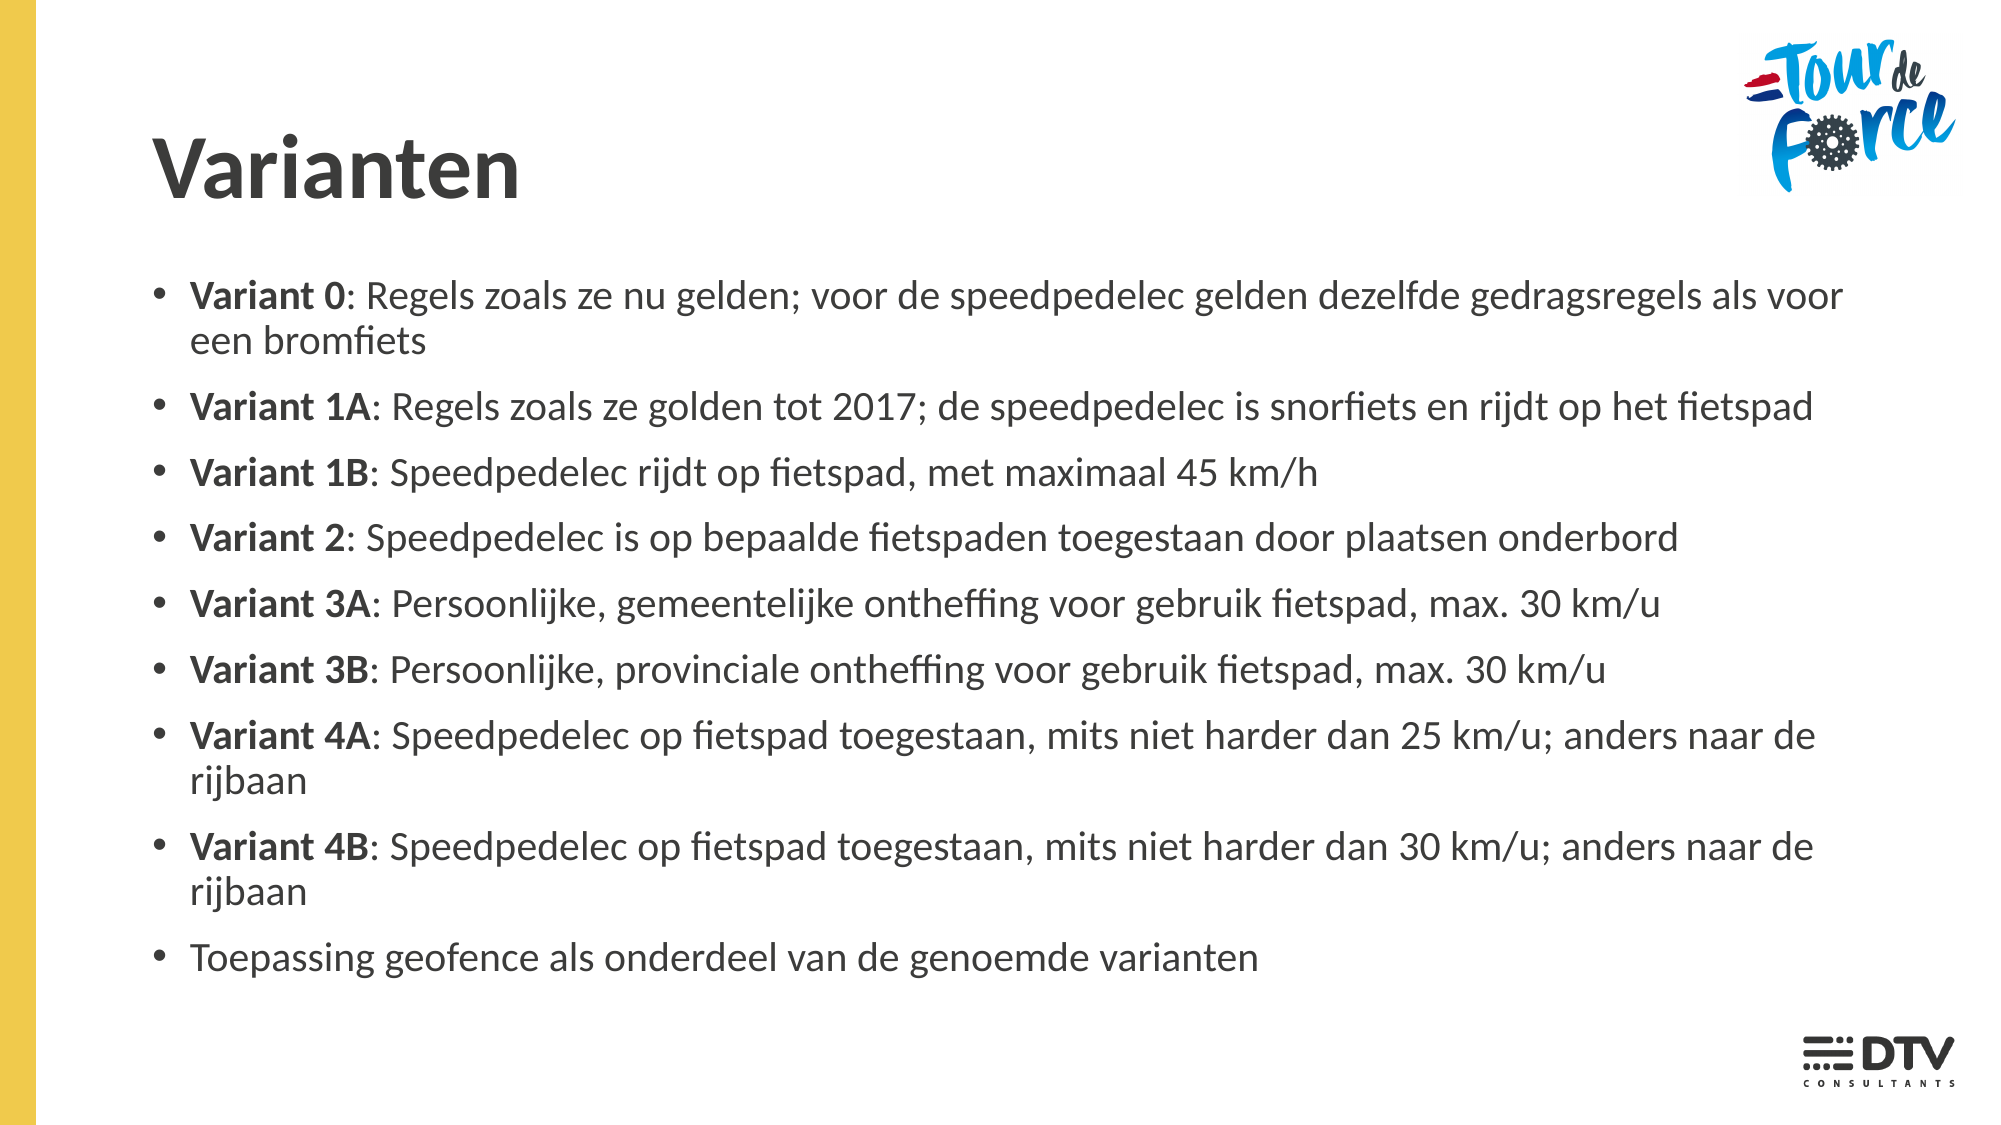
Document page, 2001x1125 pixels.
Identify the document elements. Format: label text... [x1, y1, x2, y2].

list Variant 0: Regels zoals ze nu gelden; voor de speedpedelec gelden dezelfde gedragsregels als voor een bromfiets Variant 1A: Regels zoals ze golden tot 2017; de speedpedelec is snorfiets en rijdt op het fietspad Variant 1B: Speedpedelec rijdt op fietspad, met maximaal 45 km/h Variant 2: Speedpedelec is op bepaalde fietspaden toegestaan door plaatsen onderbord Variant 3A: Persoonlijke, gemeentelijke ontheffing voor gebruik fietspad, max. 30 km/u Variant 3B: Persoonlijke, provinciale ontheffing voor gebruik fietspad, max. 30 km/u Variant 4A: Speedpedelec op fietspad toegestaan, mits niet harder dan 25 km/u; anders naar de rijbaan Variant 4B: Speedpedelec op fietspad toegestaan, mits niet harder dan 30 km/u; anders naar de rijbaan Toepassing geofence als onderdeel van de genoemde varianten [137, 265, 1898, 1125]
picture [1898, 1026, 1964, 1096]
picture [1737, 33, 1963, 196]
title Varianten [137, 59, 1863, 265]
